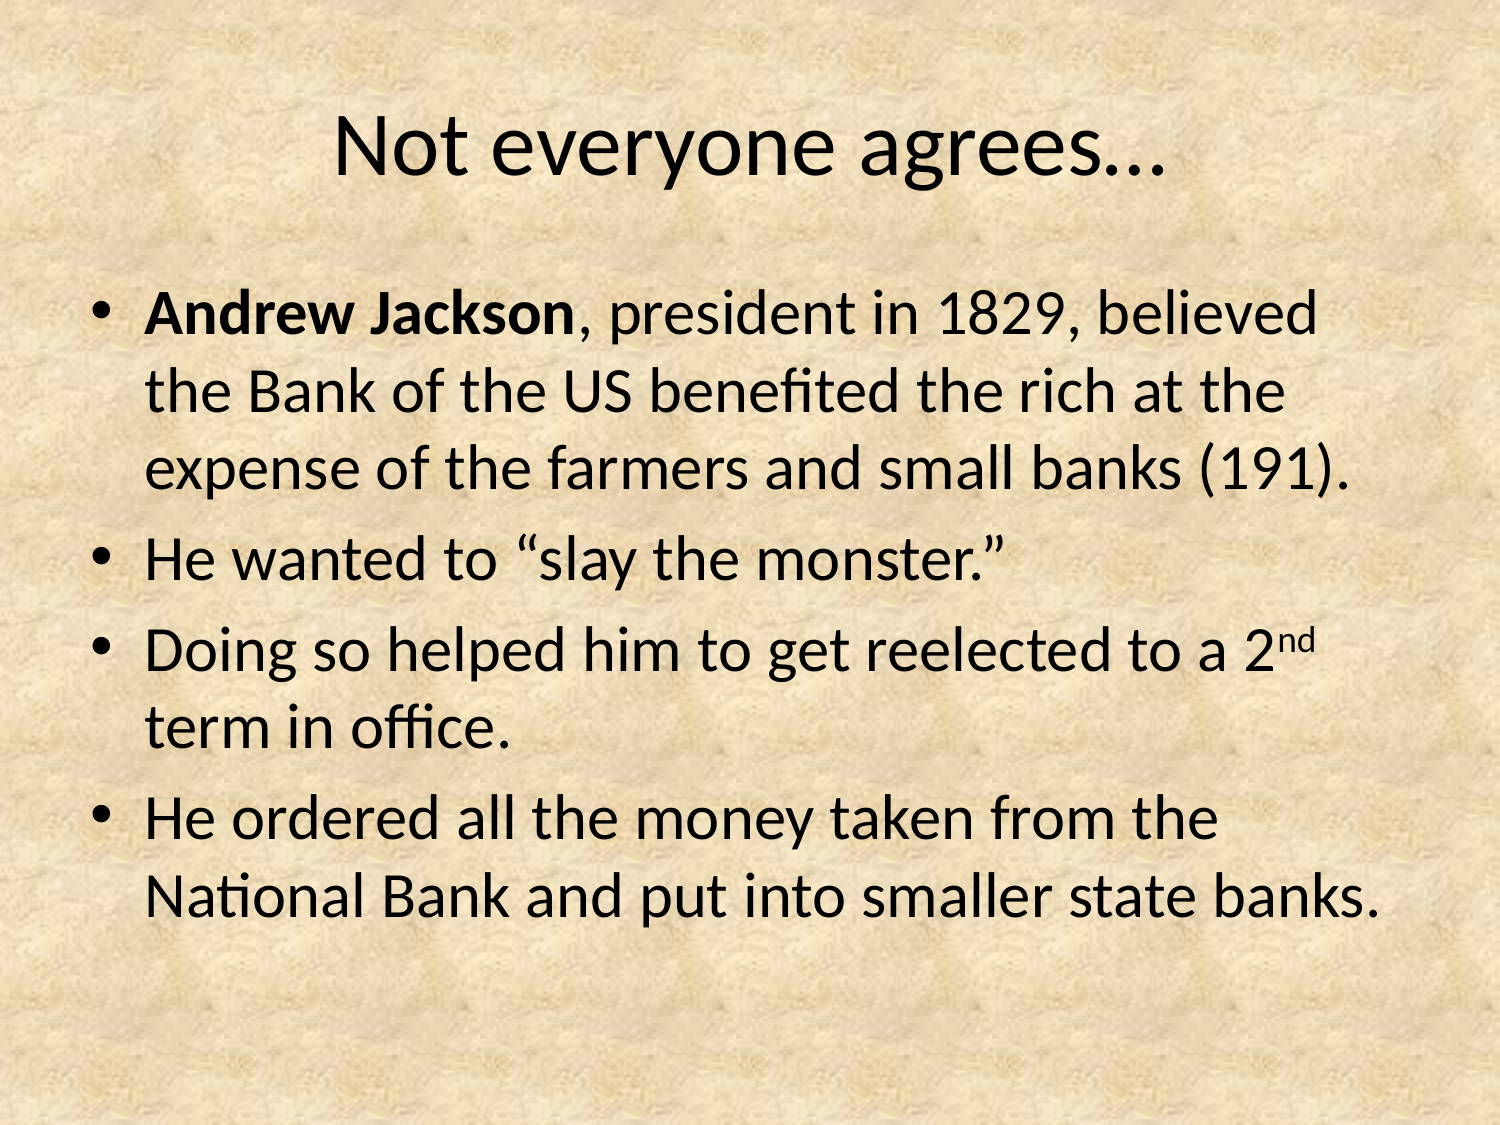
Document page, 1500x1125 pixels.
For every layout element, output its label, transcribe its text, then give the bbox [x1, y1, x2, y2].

list Andrew Jackson, president in 1829, believed the Bank of the US benefited the rich at the expense of the farmers and small banks (191). He wanted to “slay the monster.” Doing so helped him to get reelected to a 2nd term in office. He ordered all the money taken from the National Bank and put into smaller state banks. [75, 262, 1425, 1005]
title Not everyone agrees… [75, 45, 1425, 233]
picture [0, 0, 1500, 1125]
